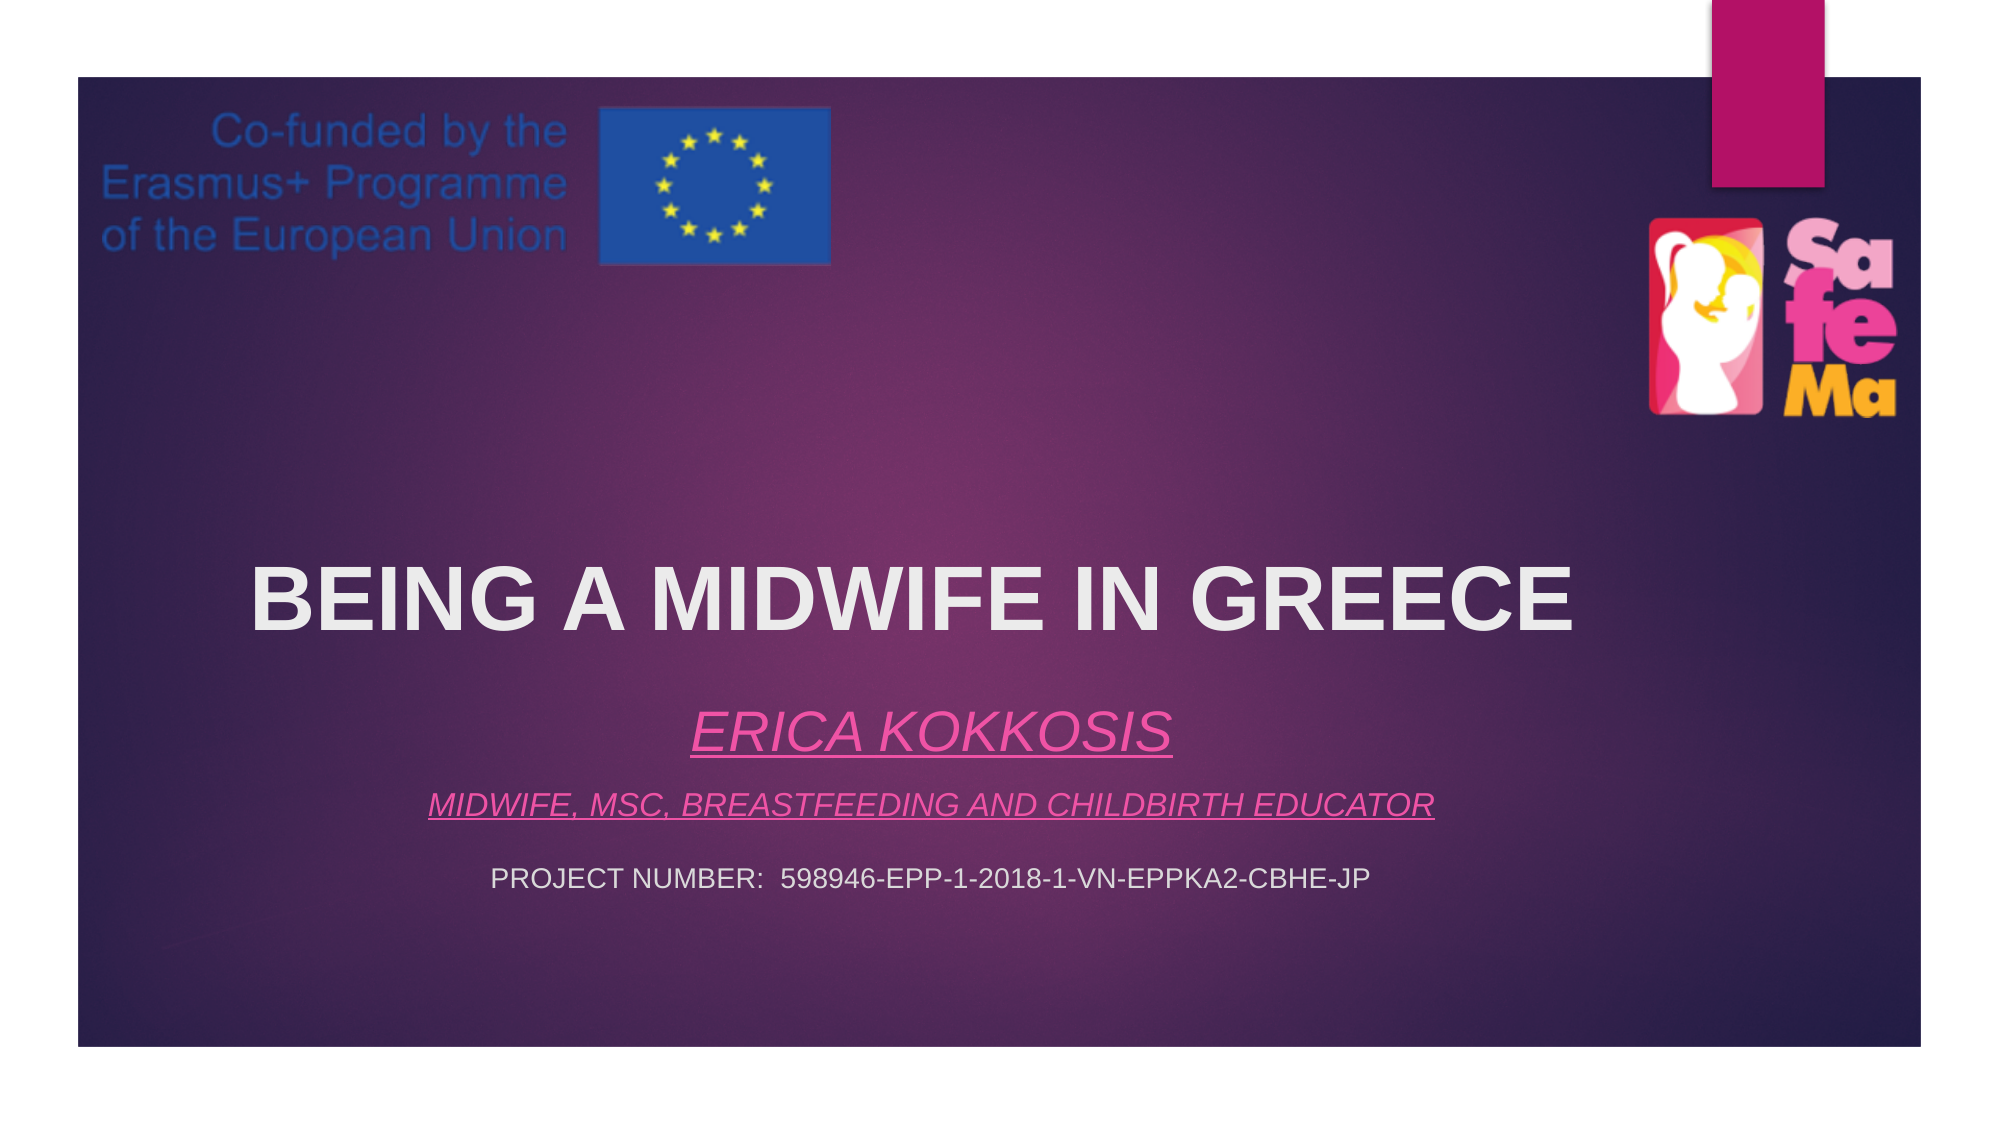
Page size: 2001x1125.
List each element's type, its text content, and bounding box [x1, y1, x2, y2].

picture [1648, 217, 1898, 418]
picture [102, 99, 831, 272]
subtitle ERICA KOKKOSIS MIDWIFE, MSc, BREASTFEEDING AND childbirth educator PROJECT NUMBER: 598946-EPP-1-2018-1-VN-EPPKA2-CBHE-JP [202, 687, 1661, 903]
title BEING A MIDWIFE IN GREECE [189, 217, 1638, 657]
